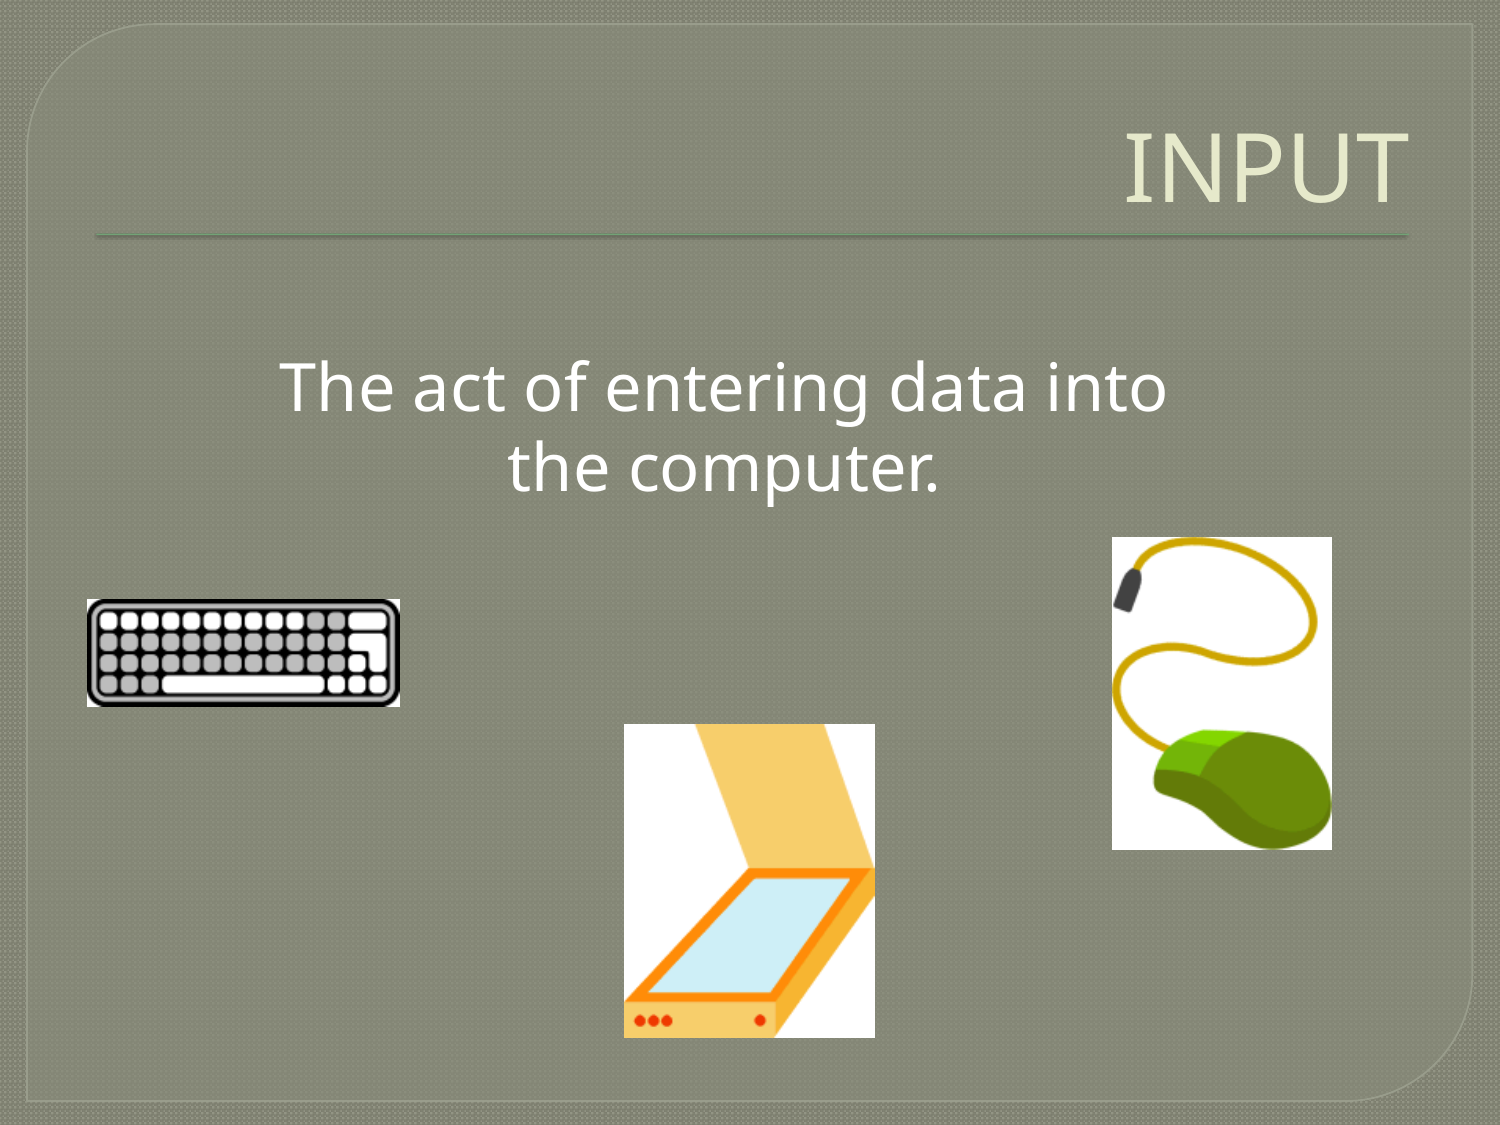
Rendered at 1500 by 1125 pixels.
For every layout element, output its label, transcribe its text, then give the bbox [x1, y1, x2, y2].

picture [1112, 537, 1332, 851]
title INPUT [75, 41, 1425, 229]
picture [87, 599, 401, 707]
picture [624, 724, 876, 1038]
text_box The act of entering data into the computer. [237, 337, 1213, 672]
